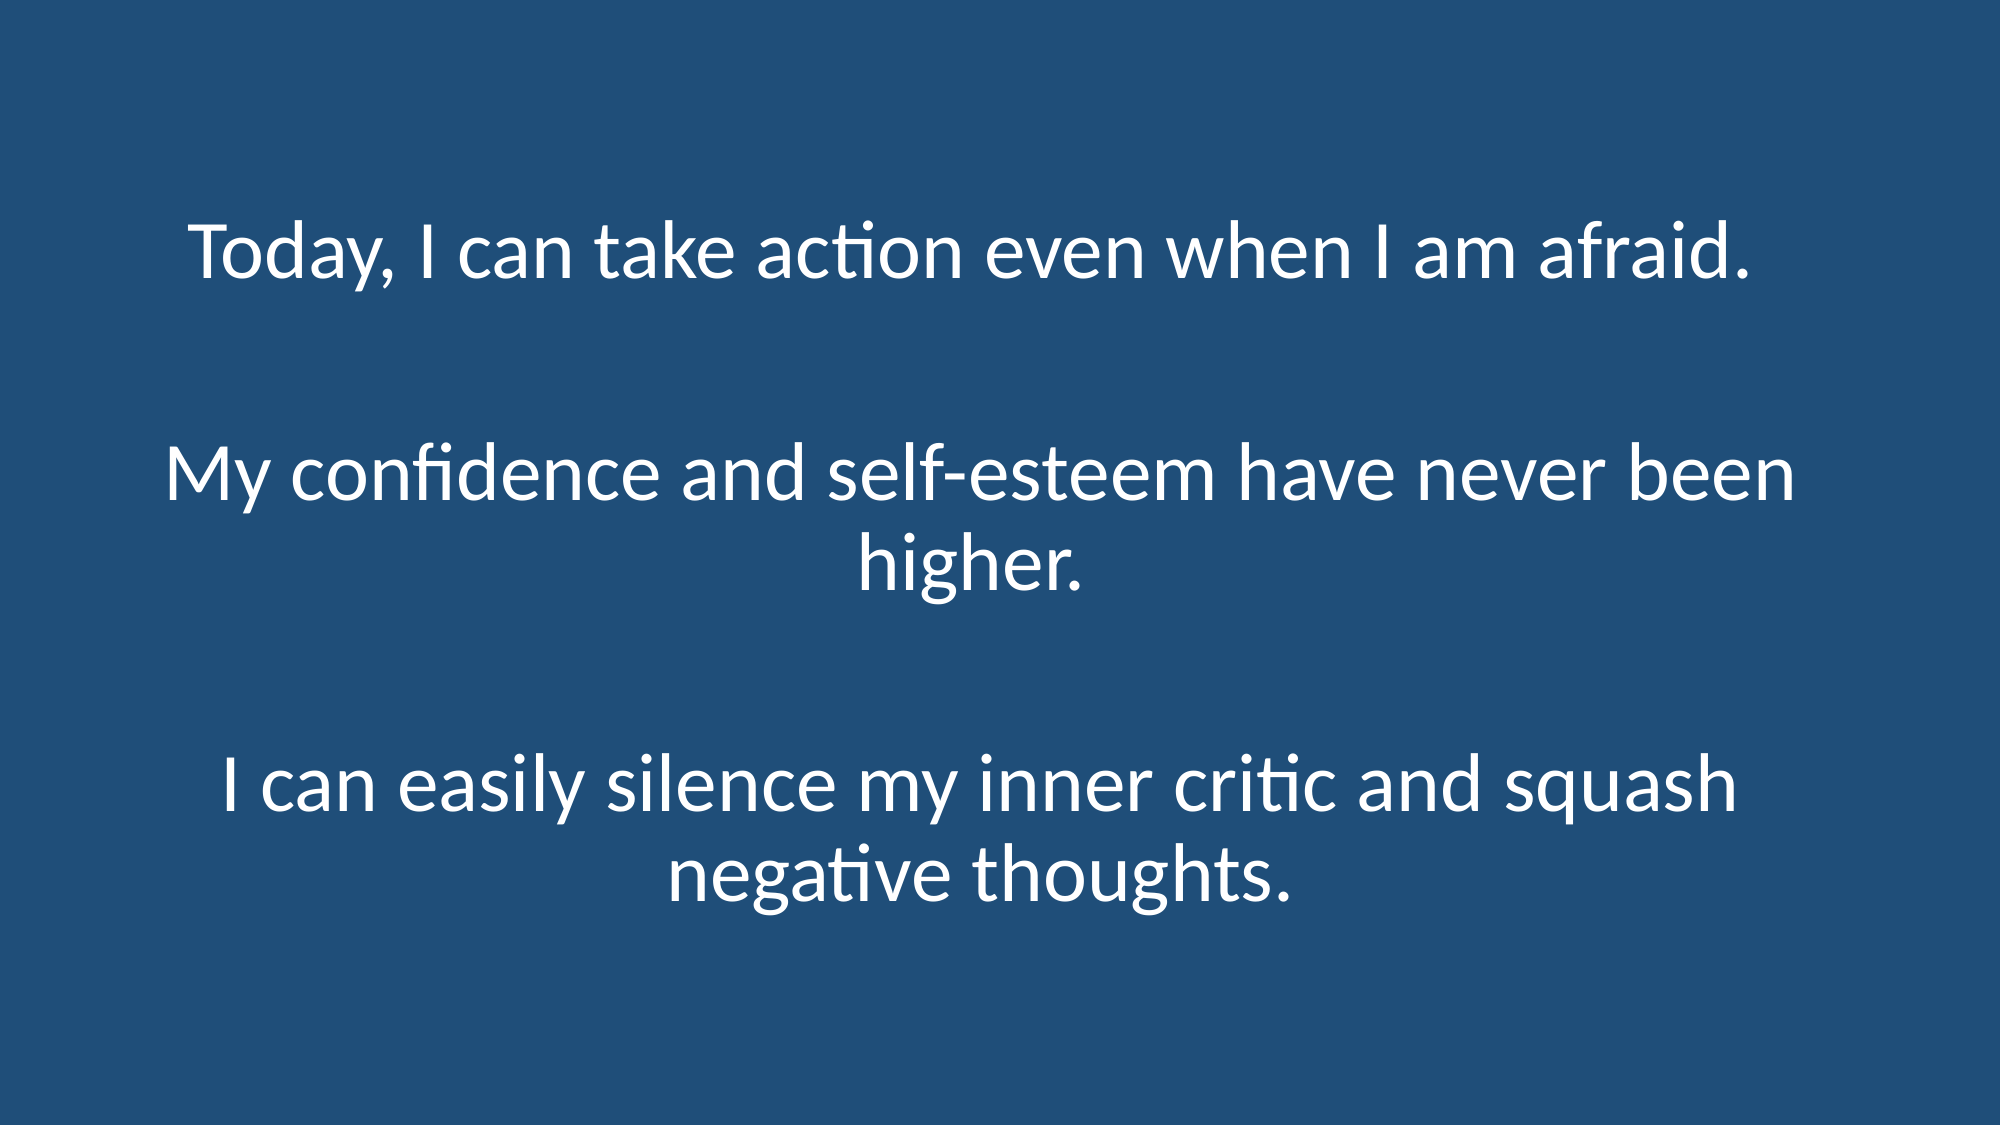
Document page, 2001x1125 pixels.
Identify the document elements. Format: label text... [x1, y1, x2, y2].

list Today, I can take action even when I am afraid. My confidence and self-esteem have never been higher. I can easily silence my inner critic and squash negative thoughts. [118, 199, 1844, 955]
